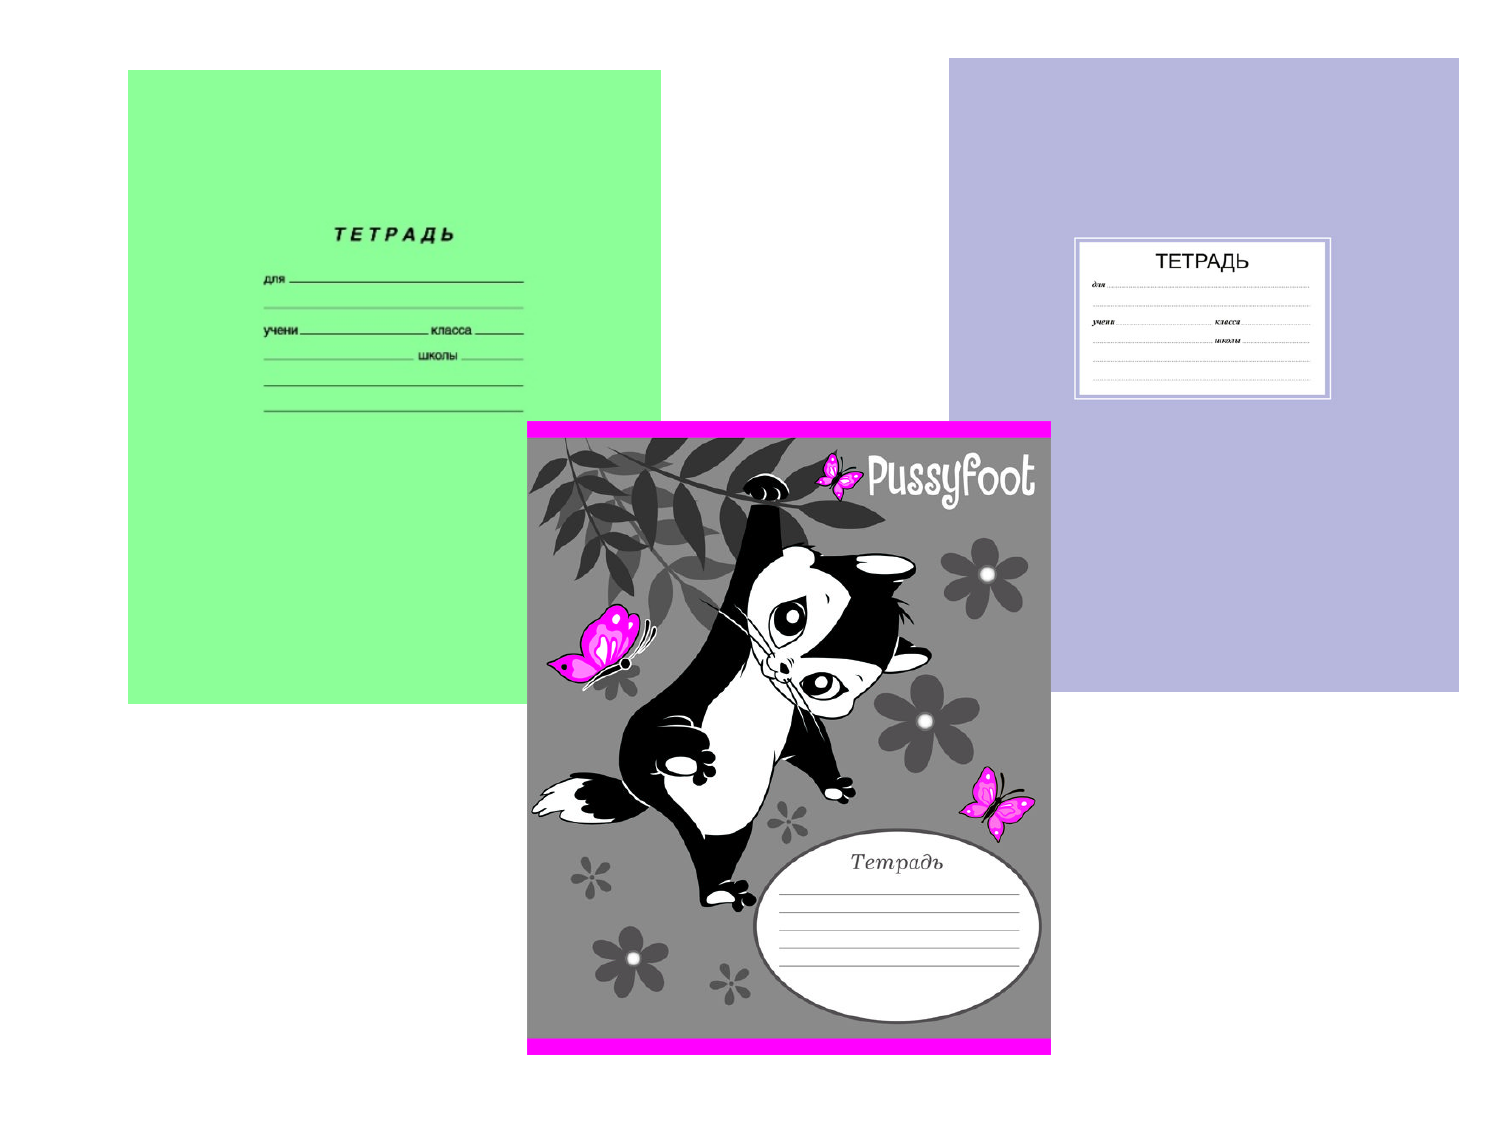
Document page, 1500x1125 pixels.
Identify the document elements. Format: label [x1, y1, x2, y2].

picture [128, 58, 1459, 1055]
